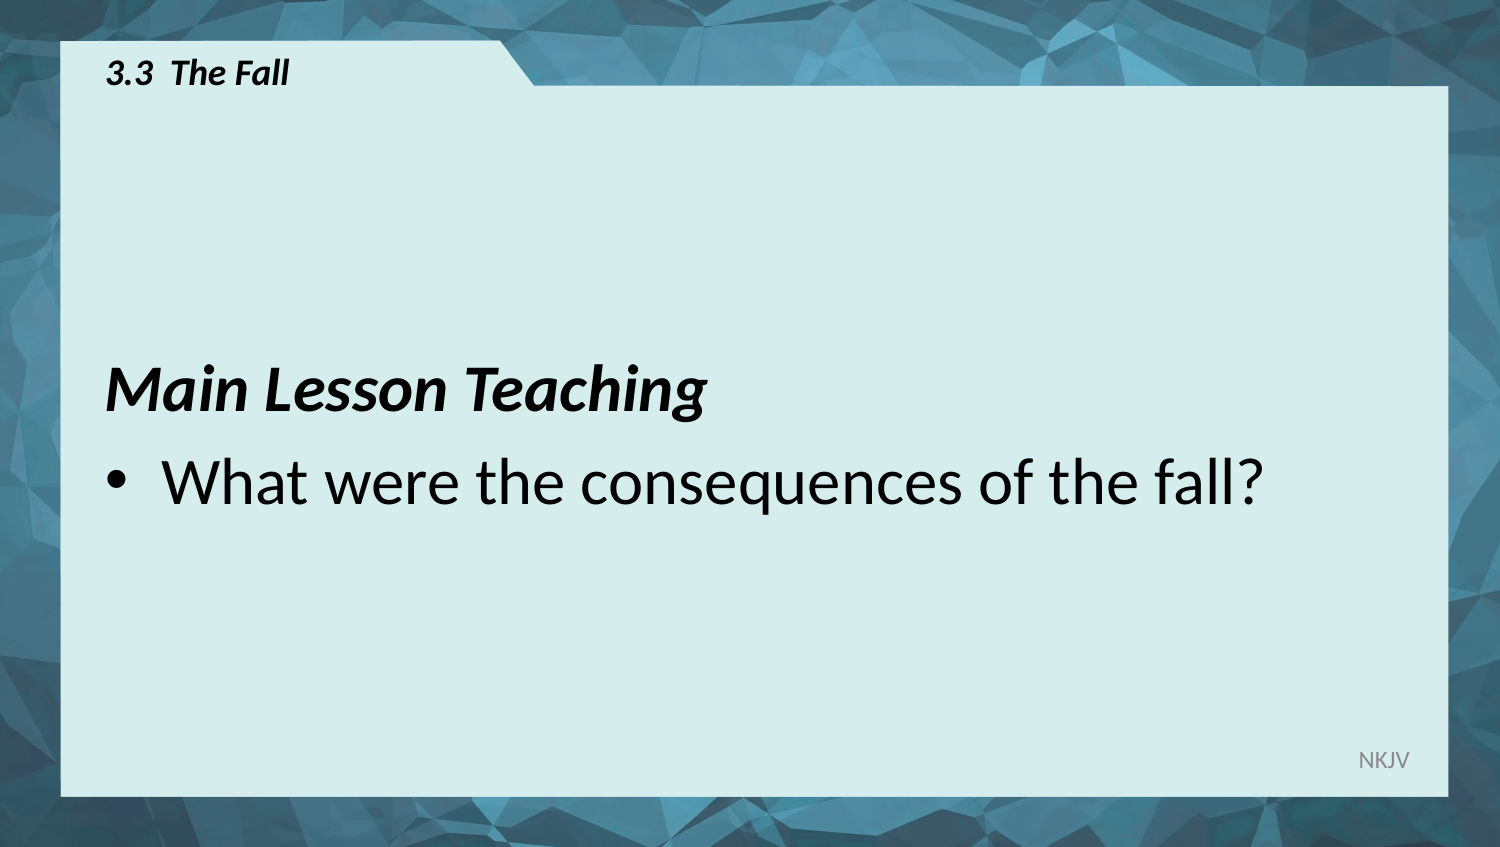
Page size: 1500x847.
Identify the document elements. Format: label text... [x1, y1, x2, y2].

list Main Lesson Teaching What were the consequences of the fall? [89, 141, 1403, 722]
title 3.3 The Fall [89, 33, 1420, 108]
picture [0, 0, 1500, 847]
footer NKJV [950, 736, 1425, 782]
